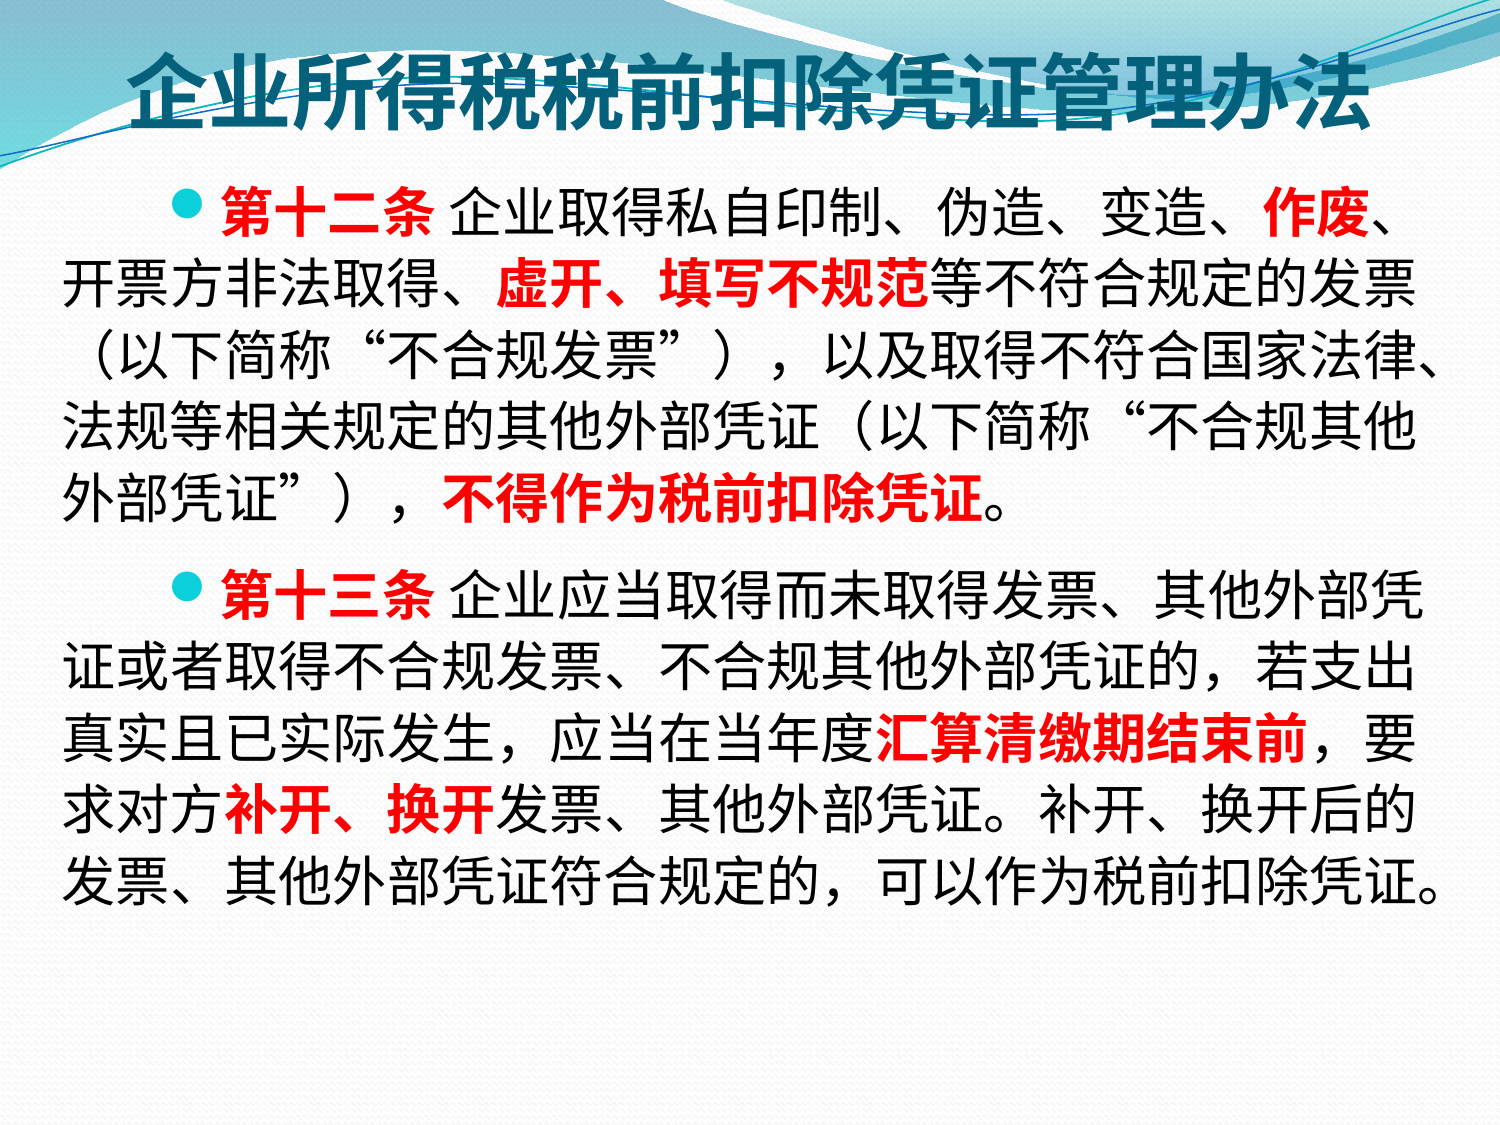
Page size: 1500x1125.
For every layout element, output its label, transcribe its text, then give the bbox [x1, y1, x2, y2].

title 企业所得税税前扣除凭证管理办法 [75, 11, 1425, 141]
list 第十二条 企业取得私自印制、伪造、变造、作废、开票方非法取得、虚开、填写不规范等不符合规定的发票（以下简称“不合规发票”），以及取得不符合国家法律、法规等相关规定的其他外部凭证（以下简称“不合规其他外部凭证”），不得作为税前扣除凭证。 第十三条 企业应当取得而未取得发票、其他外部凭证或者取得不合规发票、不合规其他外部凭证的，若支出真实且已实际发生，应当在当年度汇算清缴期结束前，要求对方补开、换开发票、其他外部凭证。补开、换开后的发票、其他外部凭证符合规定的，可以作为税前扣除凭证。 [46, 164, 1454, 1125]
